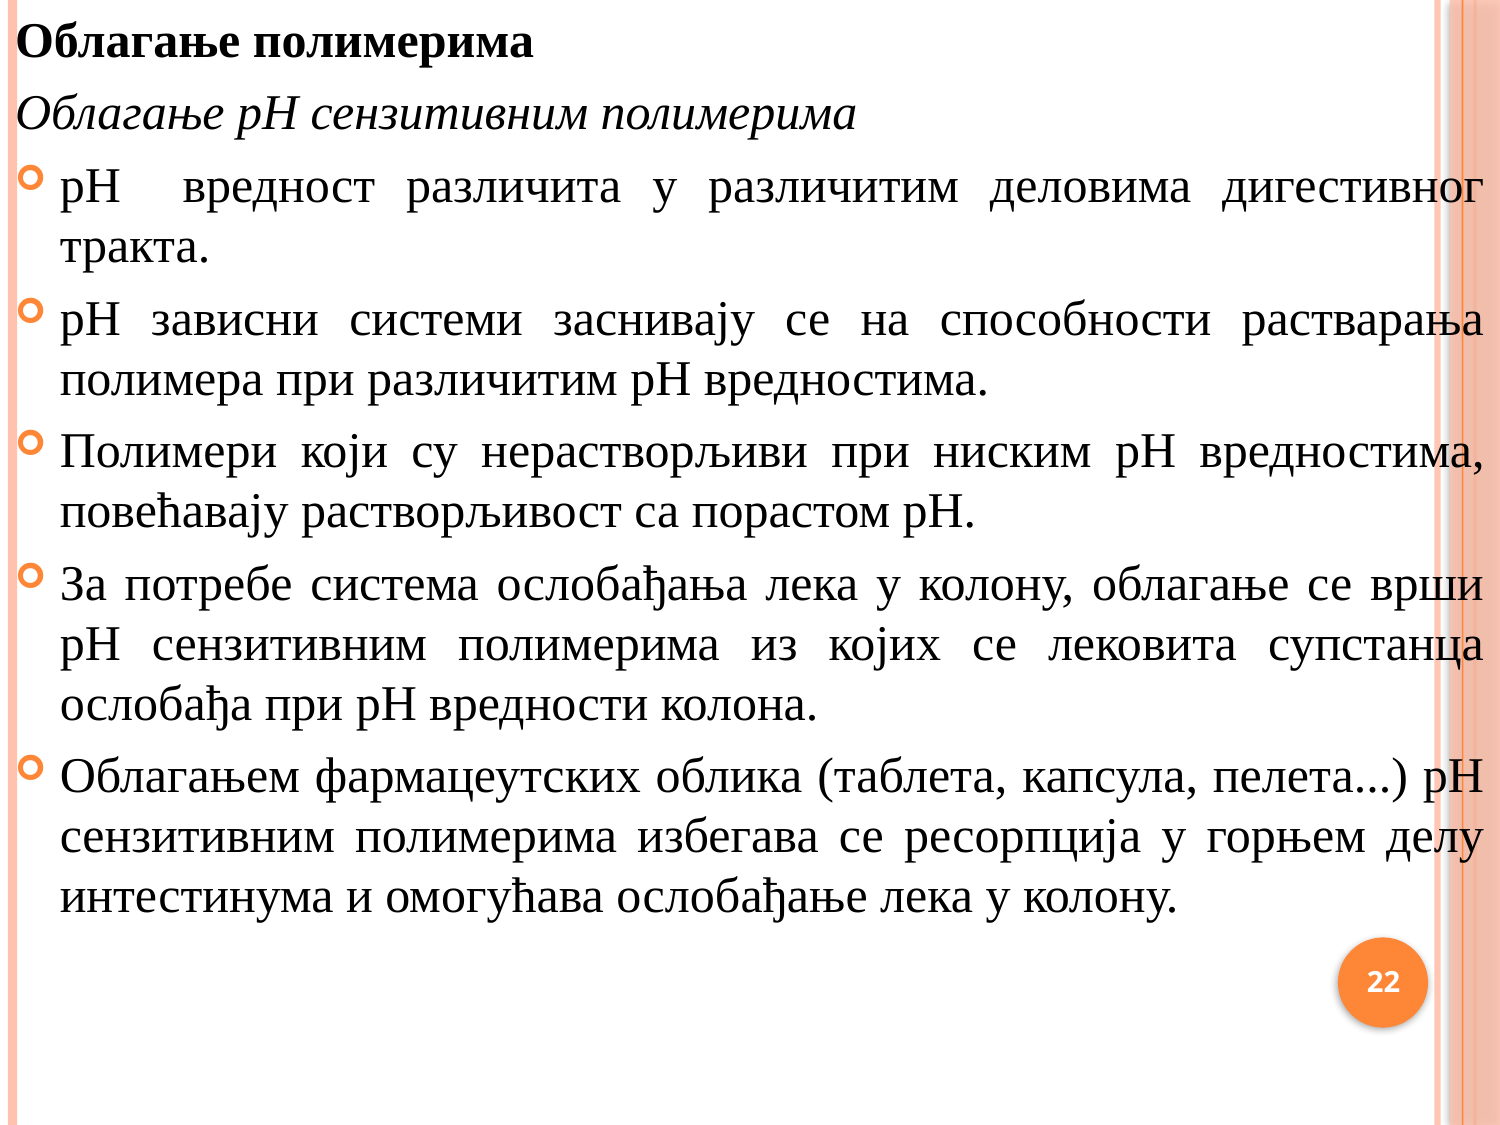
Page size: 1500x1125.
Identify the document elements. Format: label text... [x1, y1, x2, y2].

list Облагање полимерима Облагање pH сензитивним полимерима pH вредност различита у различитим деловима дигестивног тракта. pH зависни системи заснивају се на способности растварања полимера при различитим pH вредностима. Полимери који су нерастворљиви при ниским pH вредностима, повећавају растворљивост са порастом pH. За потребе система ослобађања лека у колону, облагање се врши pH сензитивним полимерима из којих се лековита супстанца ослобађа при pH вредности колона. Облагањем фармацеутских облика (таблета, капсула, пелета...) pH сензитивним полимерима избегава се ресорпција у горњем делу интестинума и омогућава ослобађање лека у колону. [0, 0, 1500, 1125]
